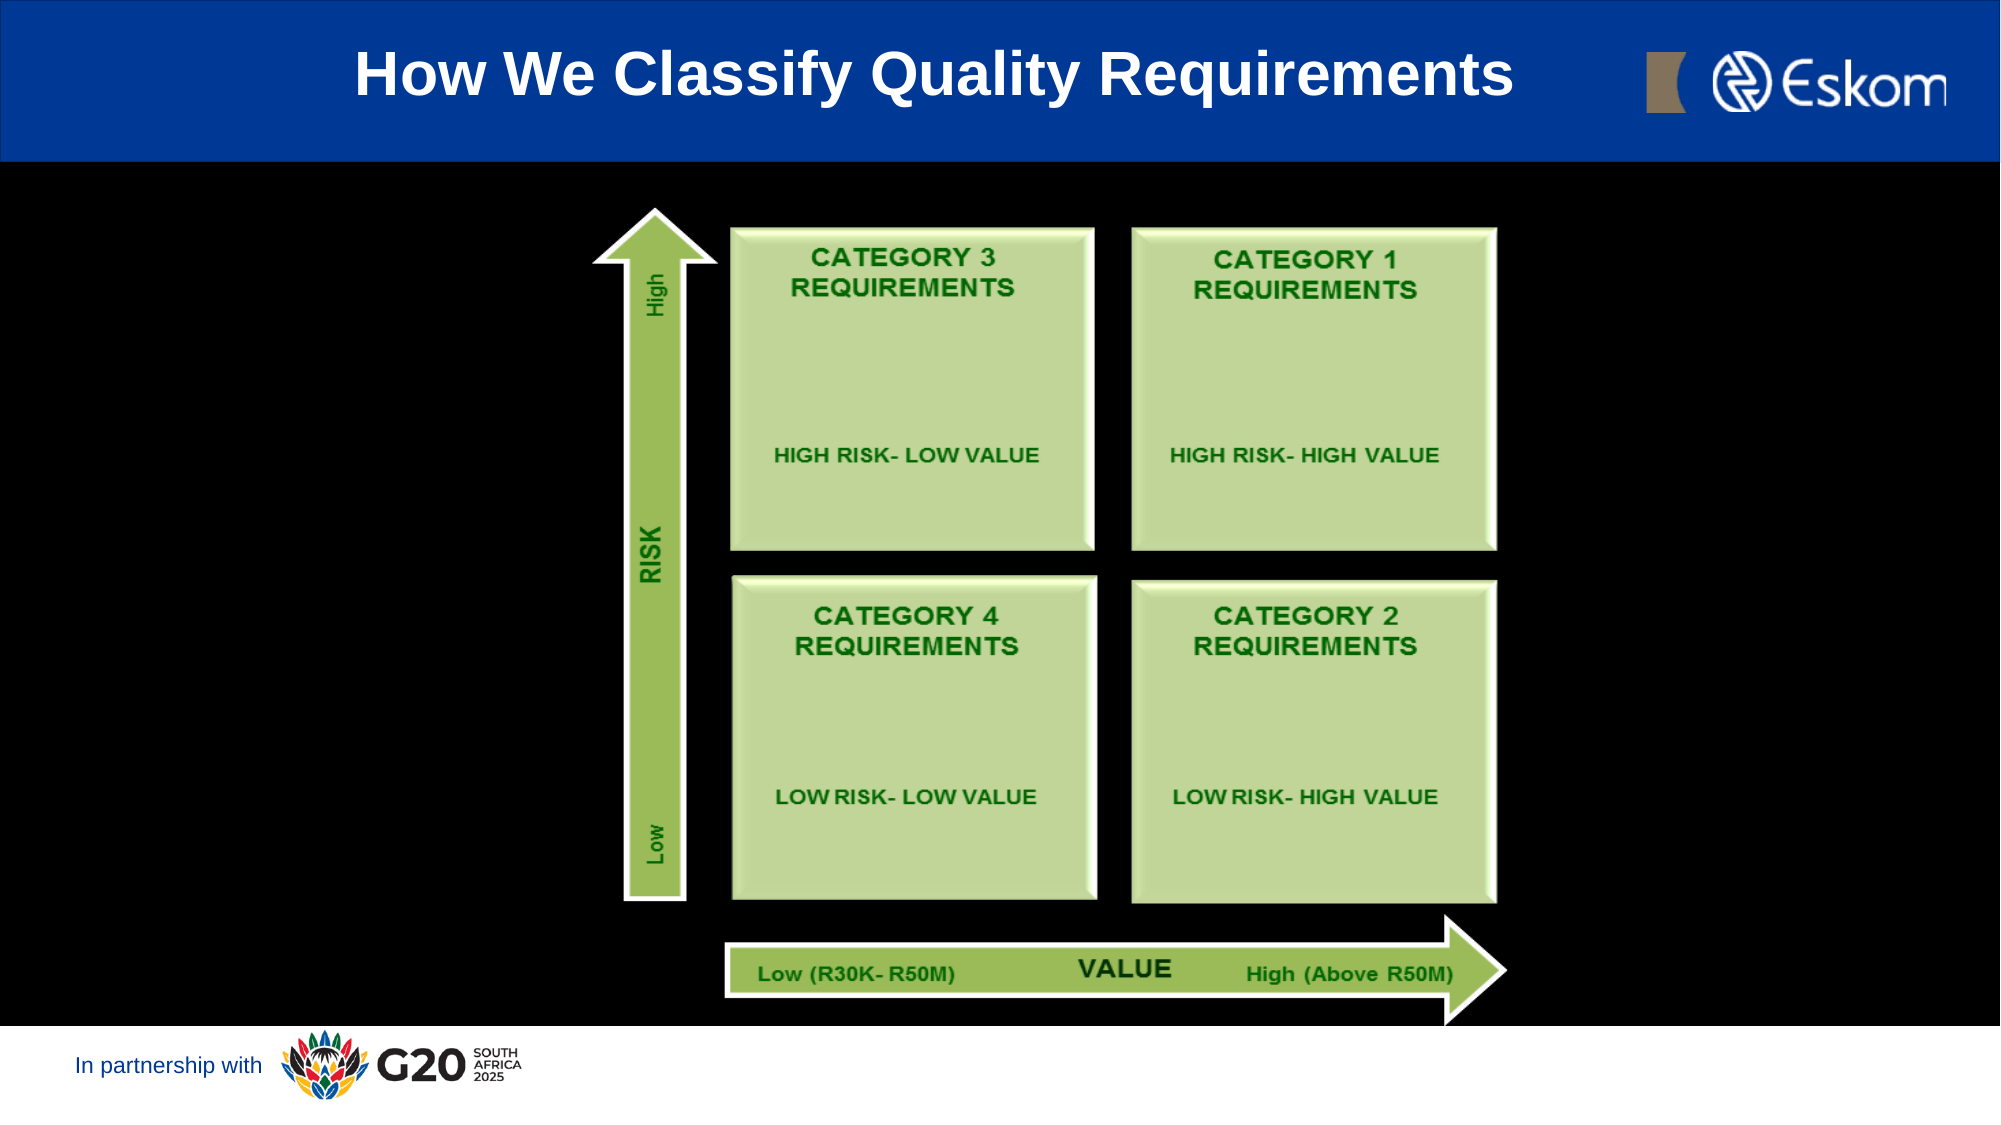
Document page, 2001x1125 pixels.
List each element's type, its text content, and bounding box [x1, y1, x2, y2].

picture [280, 1029, 526, 1100]
picture [0, 162, 2000, 1026]
text_box How We Classify Quality Requirements [340, 25, 1609, 116]
